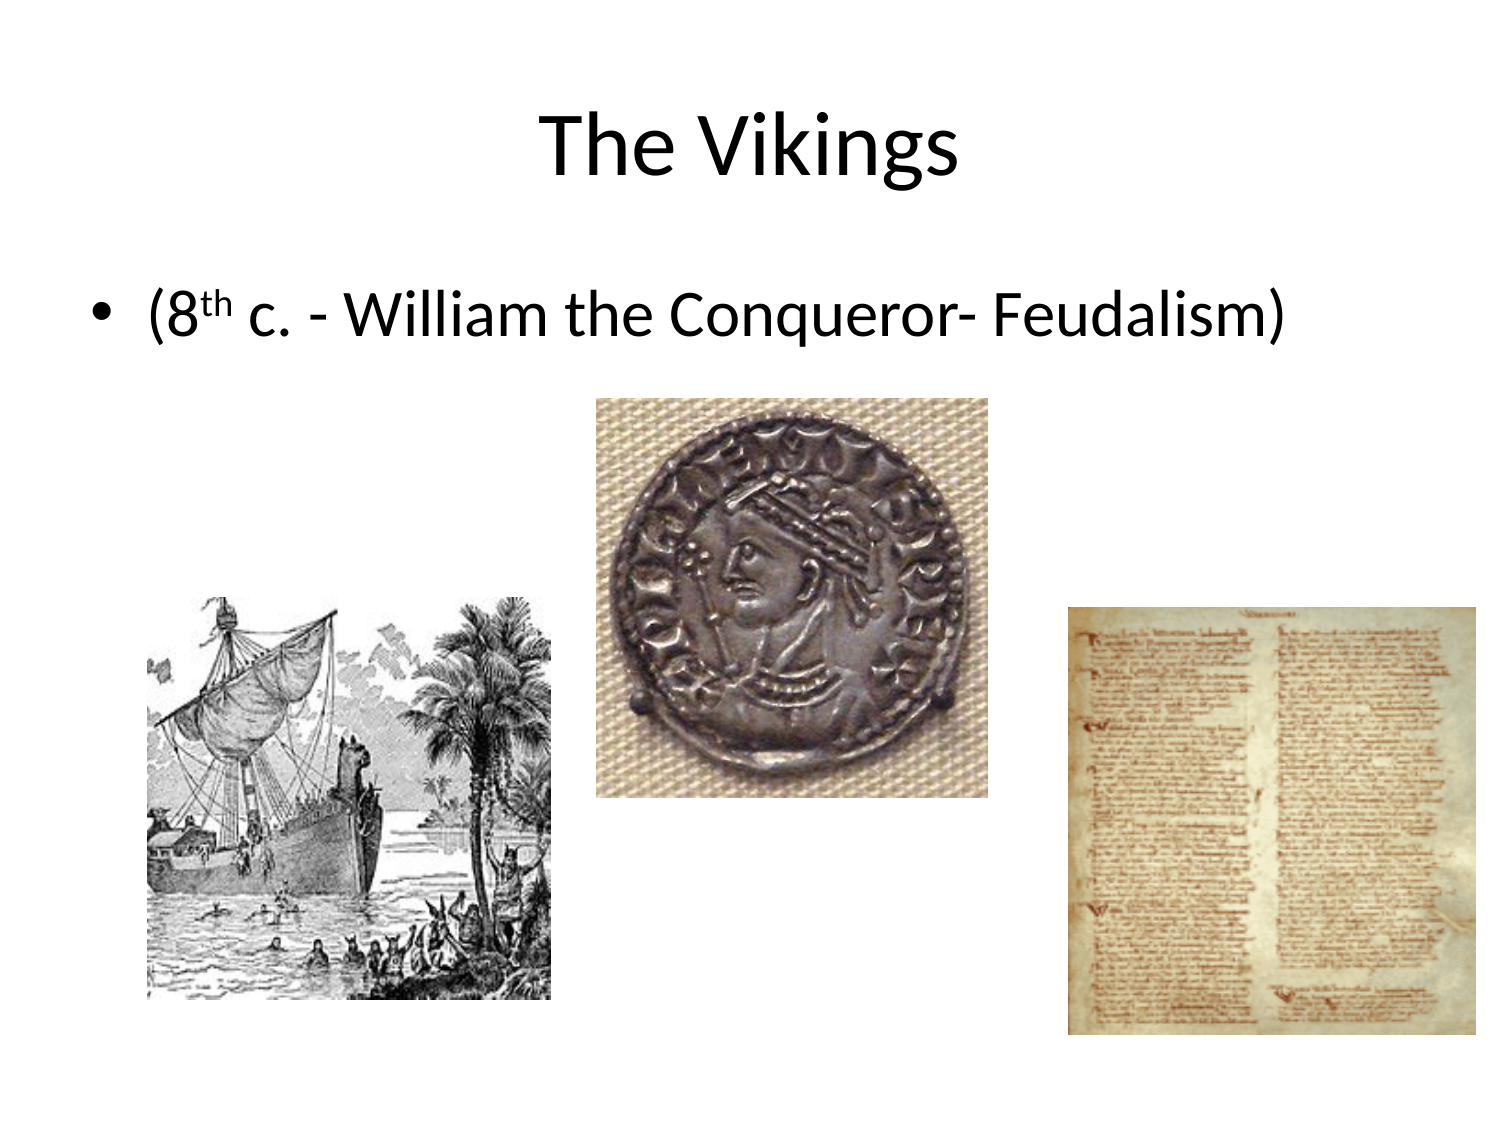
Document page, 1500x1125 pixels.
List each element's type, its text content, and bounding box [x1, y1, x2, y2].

picture [147, 597, 551, 1000]
picture [596, 398, 988, 798]
picture [1068, 607, 1476, 1036]
list (8th c. - William the Conqueror- Feudalism) [75, 262, 1425, 1005]
title The Vikings [75, 45, 1425, 233]
